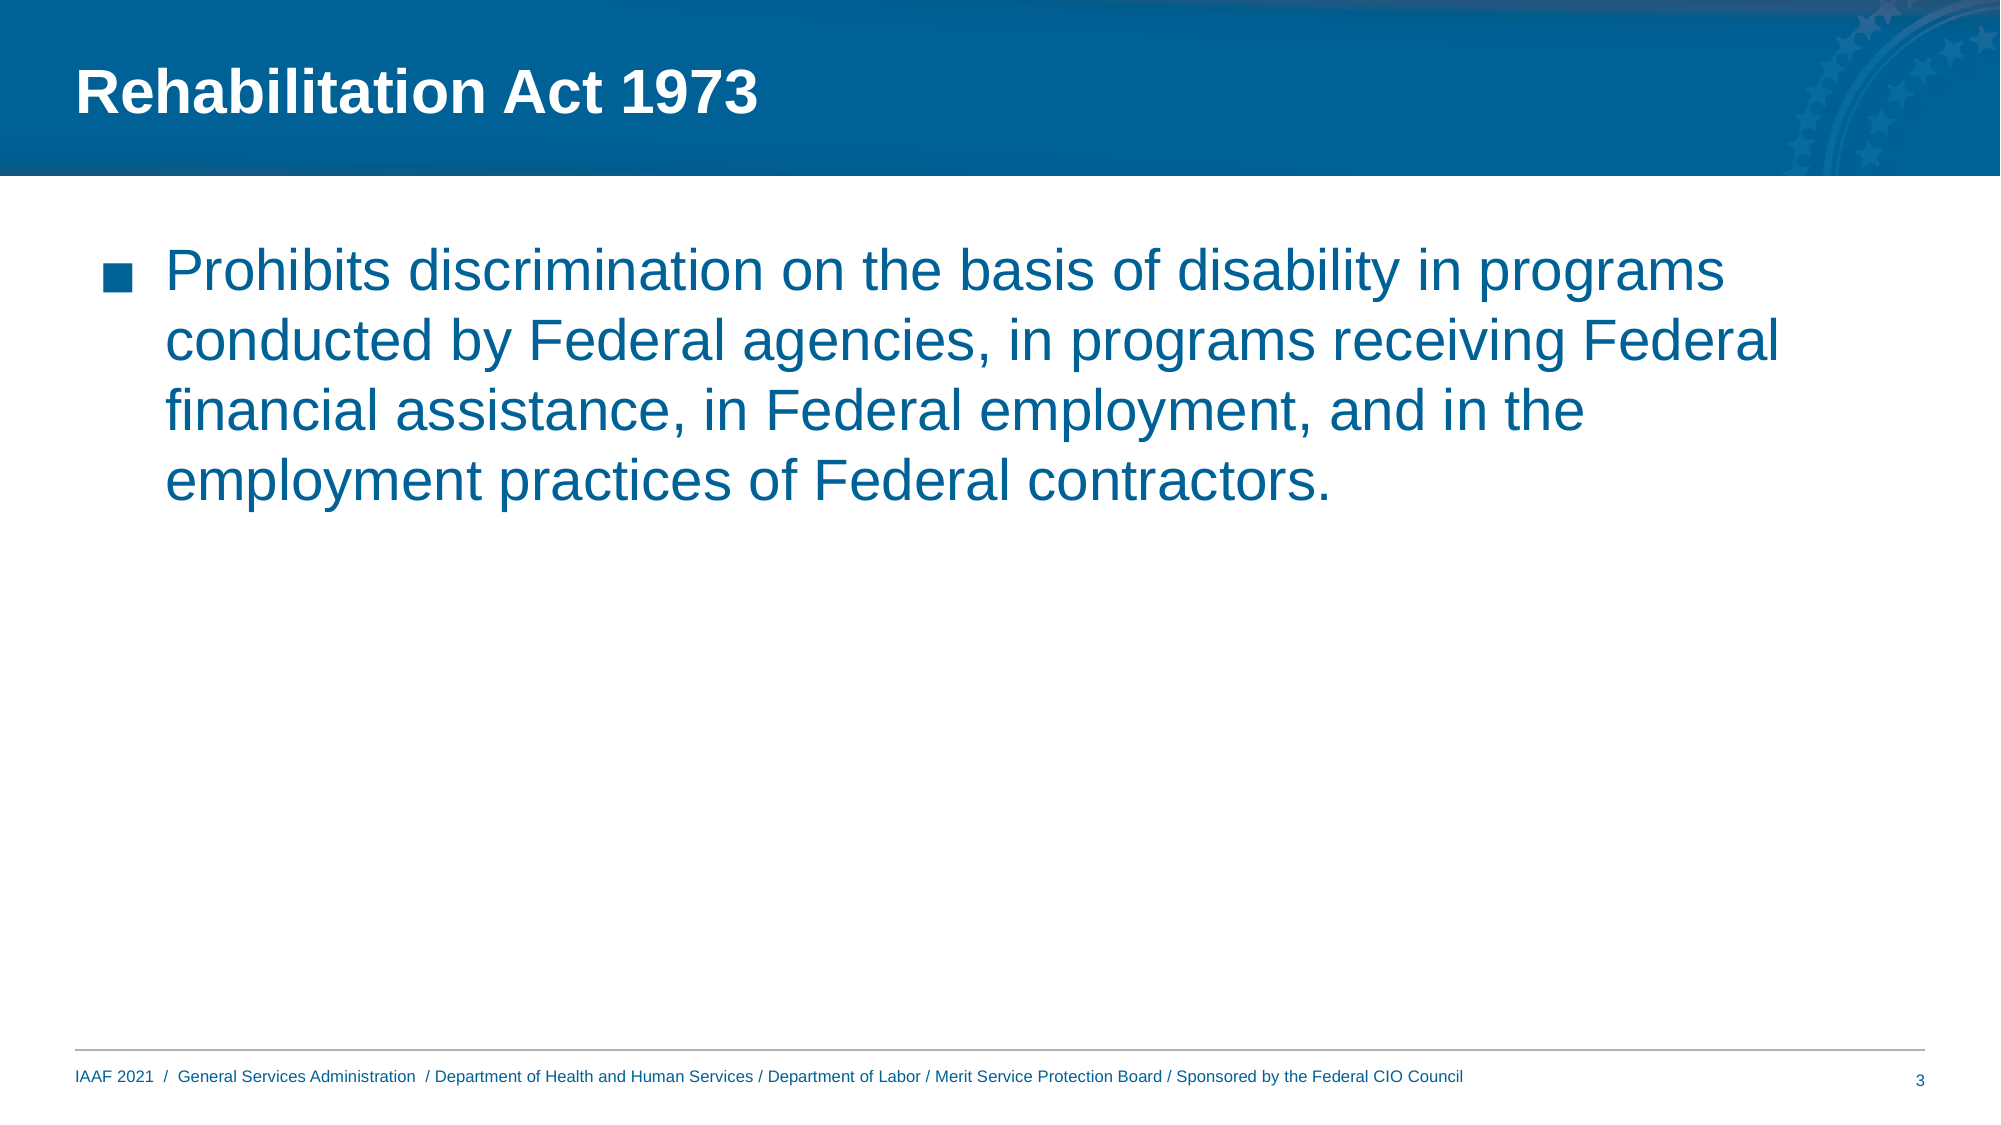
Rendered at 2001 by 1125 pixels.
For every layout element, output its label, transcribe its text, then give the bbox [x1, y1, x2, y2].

title Rehabilitation Act 1973 [75, 52, 1800, 128]
picture [0, 0, 2000, 176]
list Prohibits discrimination on the basis of disability in programs conducted by Federal agencies, in programs receiving Federal financial assistance, in Federal employment, and in the employment practices of Federal contractors. [75, 224, 1925, 1035]
picture [0, 168, 666, 176]
slide_number 3 [1880, 1065, 1925, 1095]
